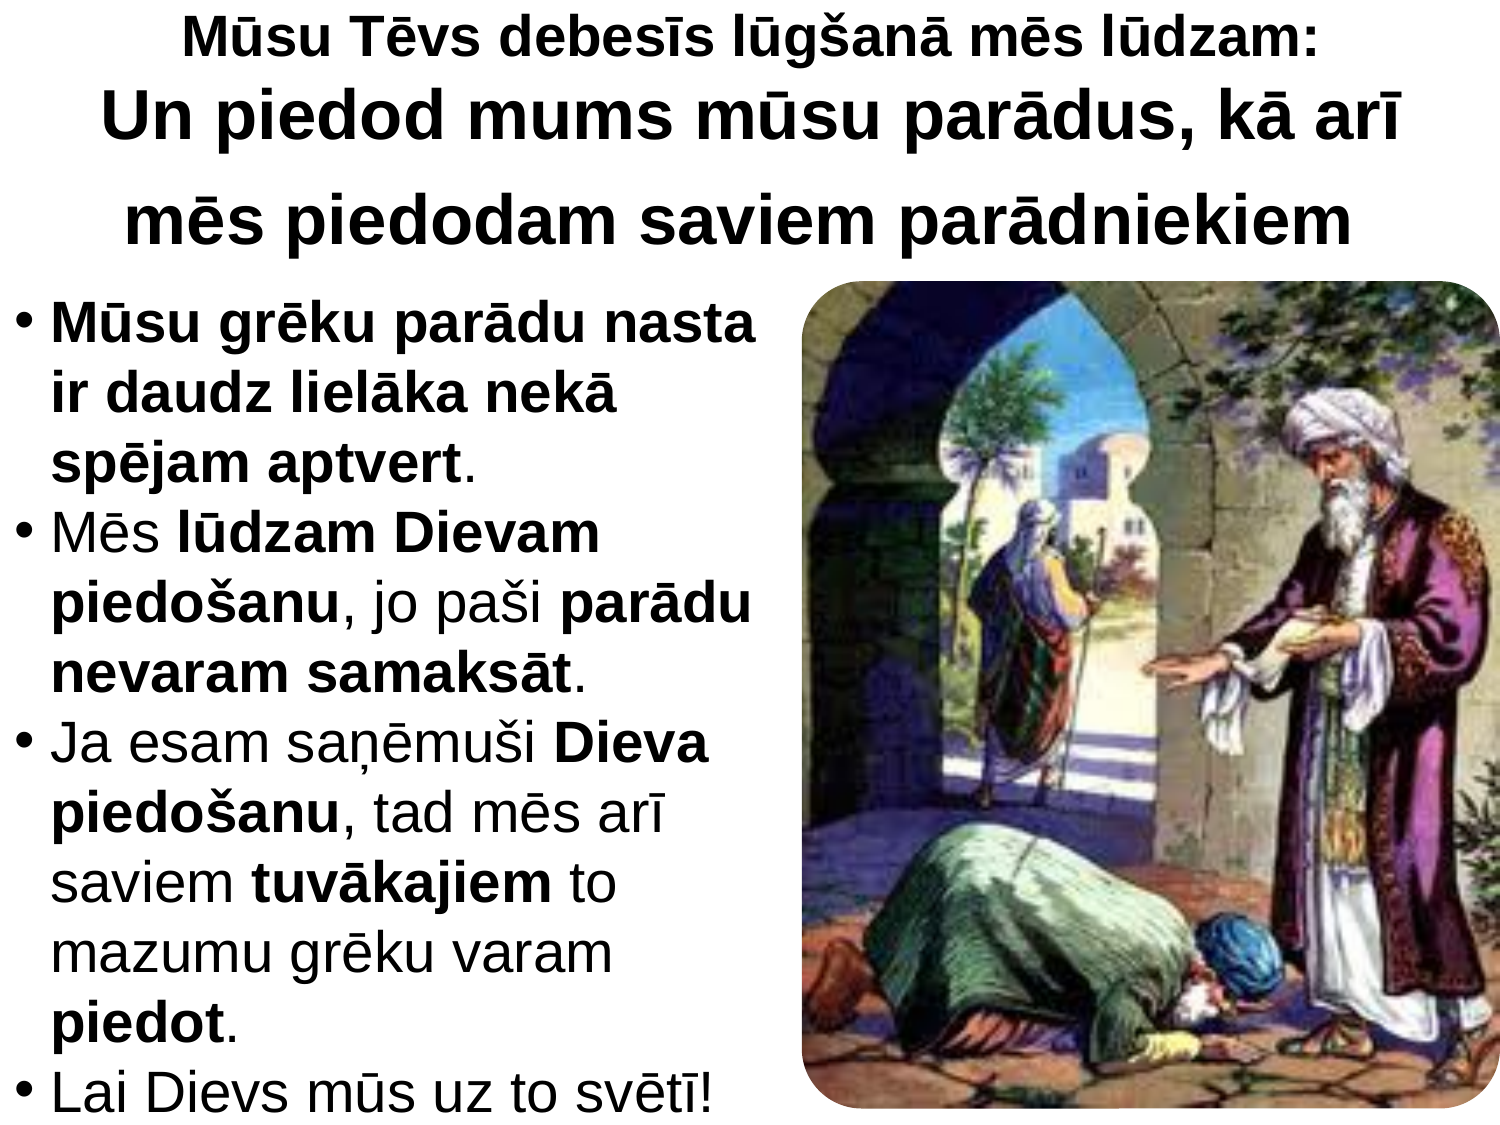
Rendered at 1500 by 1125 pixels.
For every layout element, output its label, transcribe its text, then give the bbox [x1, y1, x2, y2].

title Mūsu Tēvs debesīs lūgšanā mēs lūdzam: Un piedod mums mūsu parādus, kā arī mēs piedodam saviem parādniekiem [76, 73, 1428, 188]
picture [801, 280, 1500, 1109]
text_box Mūsu grēku parādu nasta ir daudz lielāka nekā spējam aptvert. Mēs lūdzam Dievam piedošanu, jo paši parādu nevaram samaksāt. Ja esam saņēmuši Dieva piedošanu, tad mēs arī saviem tuvākajiem to mazumu grēku varam piedot. Lai Dievs mūs uz to svētī! [0, 276, 809, 1125]
